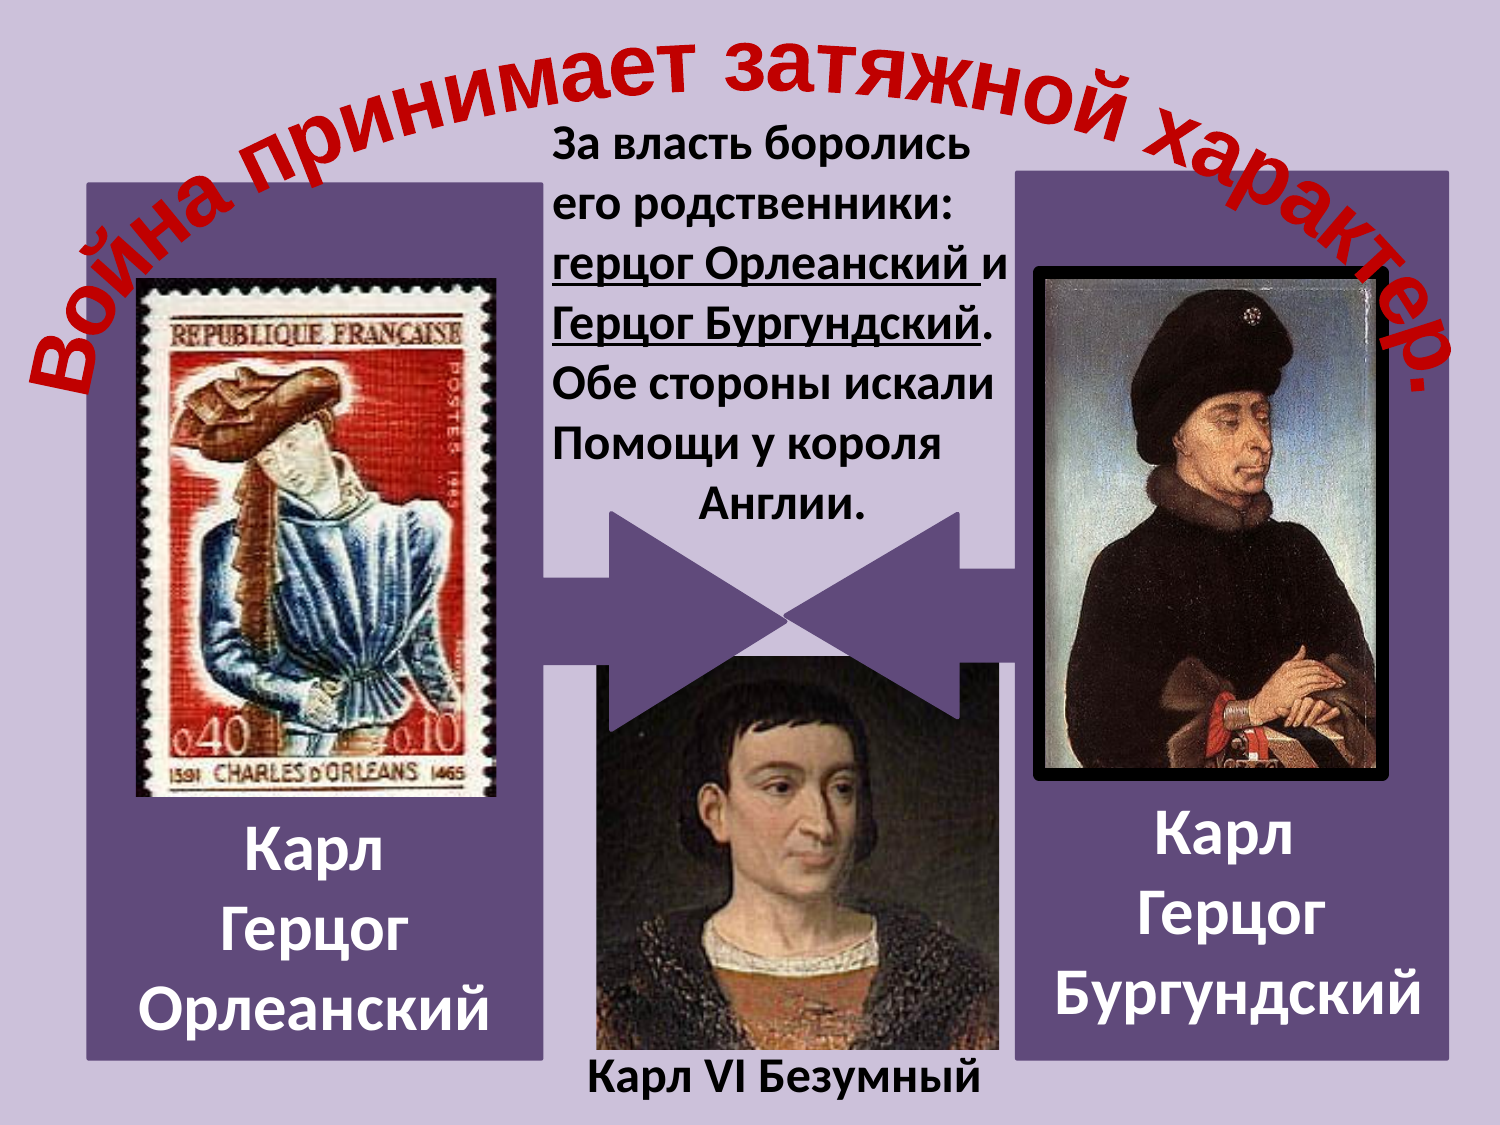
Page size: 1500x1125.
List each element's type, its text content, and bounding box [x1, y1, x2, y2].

text_box Карл Герцог Бургундский [783, 170, 1450, 1061]
picture [135, 278, 497, 797]
text_box Карл Герцог Орлеанский [86, 182, 788, 1061]
text_box Карл VI Безумный [572, 1034, 1022, 1125]
picture [596, 656, 1000, 1050]
text_box За власть боролись его родственники: герцог Орлеанский и Герцог Бургундский. Обе стороны искали Помощи у короля Англии. [537, 101, 1128, 537]
picture [1045, 278, 1377, 769]
